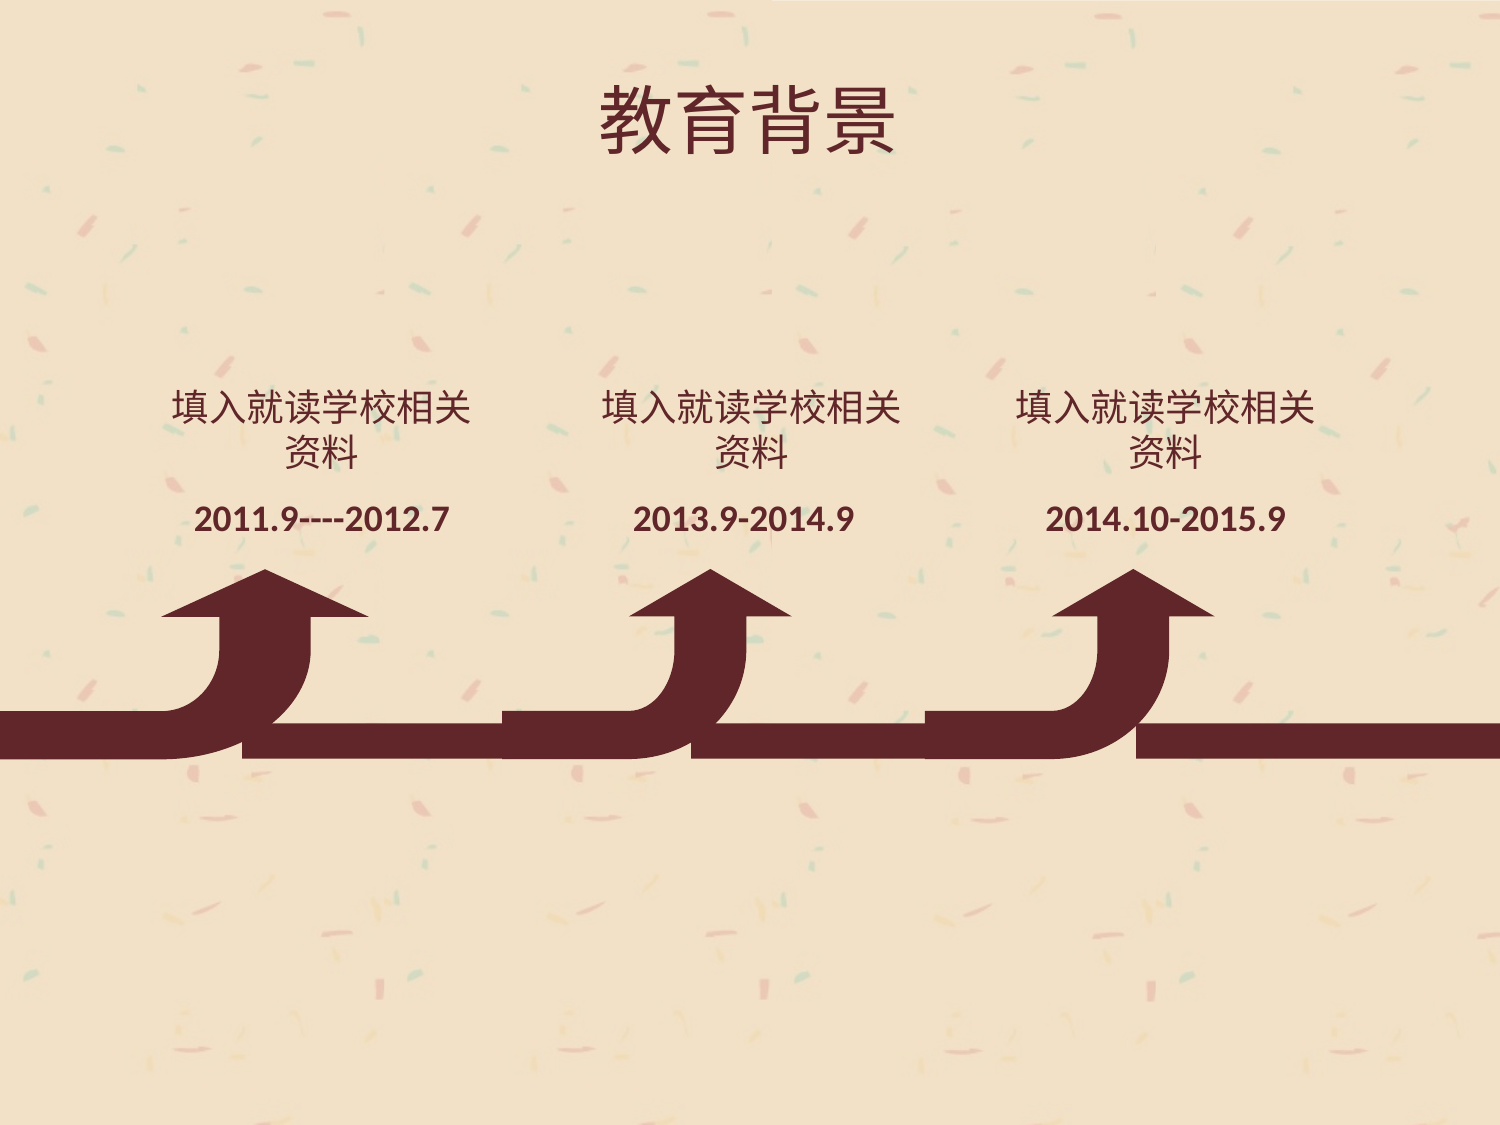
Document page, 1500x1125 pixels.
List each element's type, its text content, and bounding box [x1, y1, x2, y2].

text_box 填入就读学校相关资料 [154, 385, 489, 481]
text_box [1136, 723, 1500, 759]
text_box [691, 723, 1055, 759]
text_box 教育背景 [583, 66, 914, 172]
text_box 填入就读学校相关资料 [584, 385, 919, 482]
text_box 2011.9----2012.7 [154, 481, 489, 551]
text_box [502, 568, 792, 760]
text_box [0, 569, 369, 760]
text_box 2013.9-2014.9 [576, 481, 911, 551]
text_box [924, 568, 1215, 760]
text_box [242, 723, 606, 759]
text_box 2014.10-2015.9 [998, 481, 1333, 551]
text_box 填入就读学校相关资料 [998, 385, 1333, 481]
